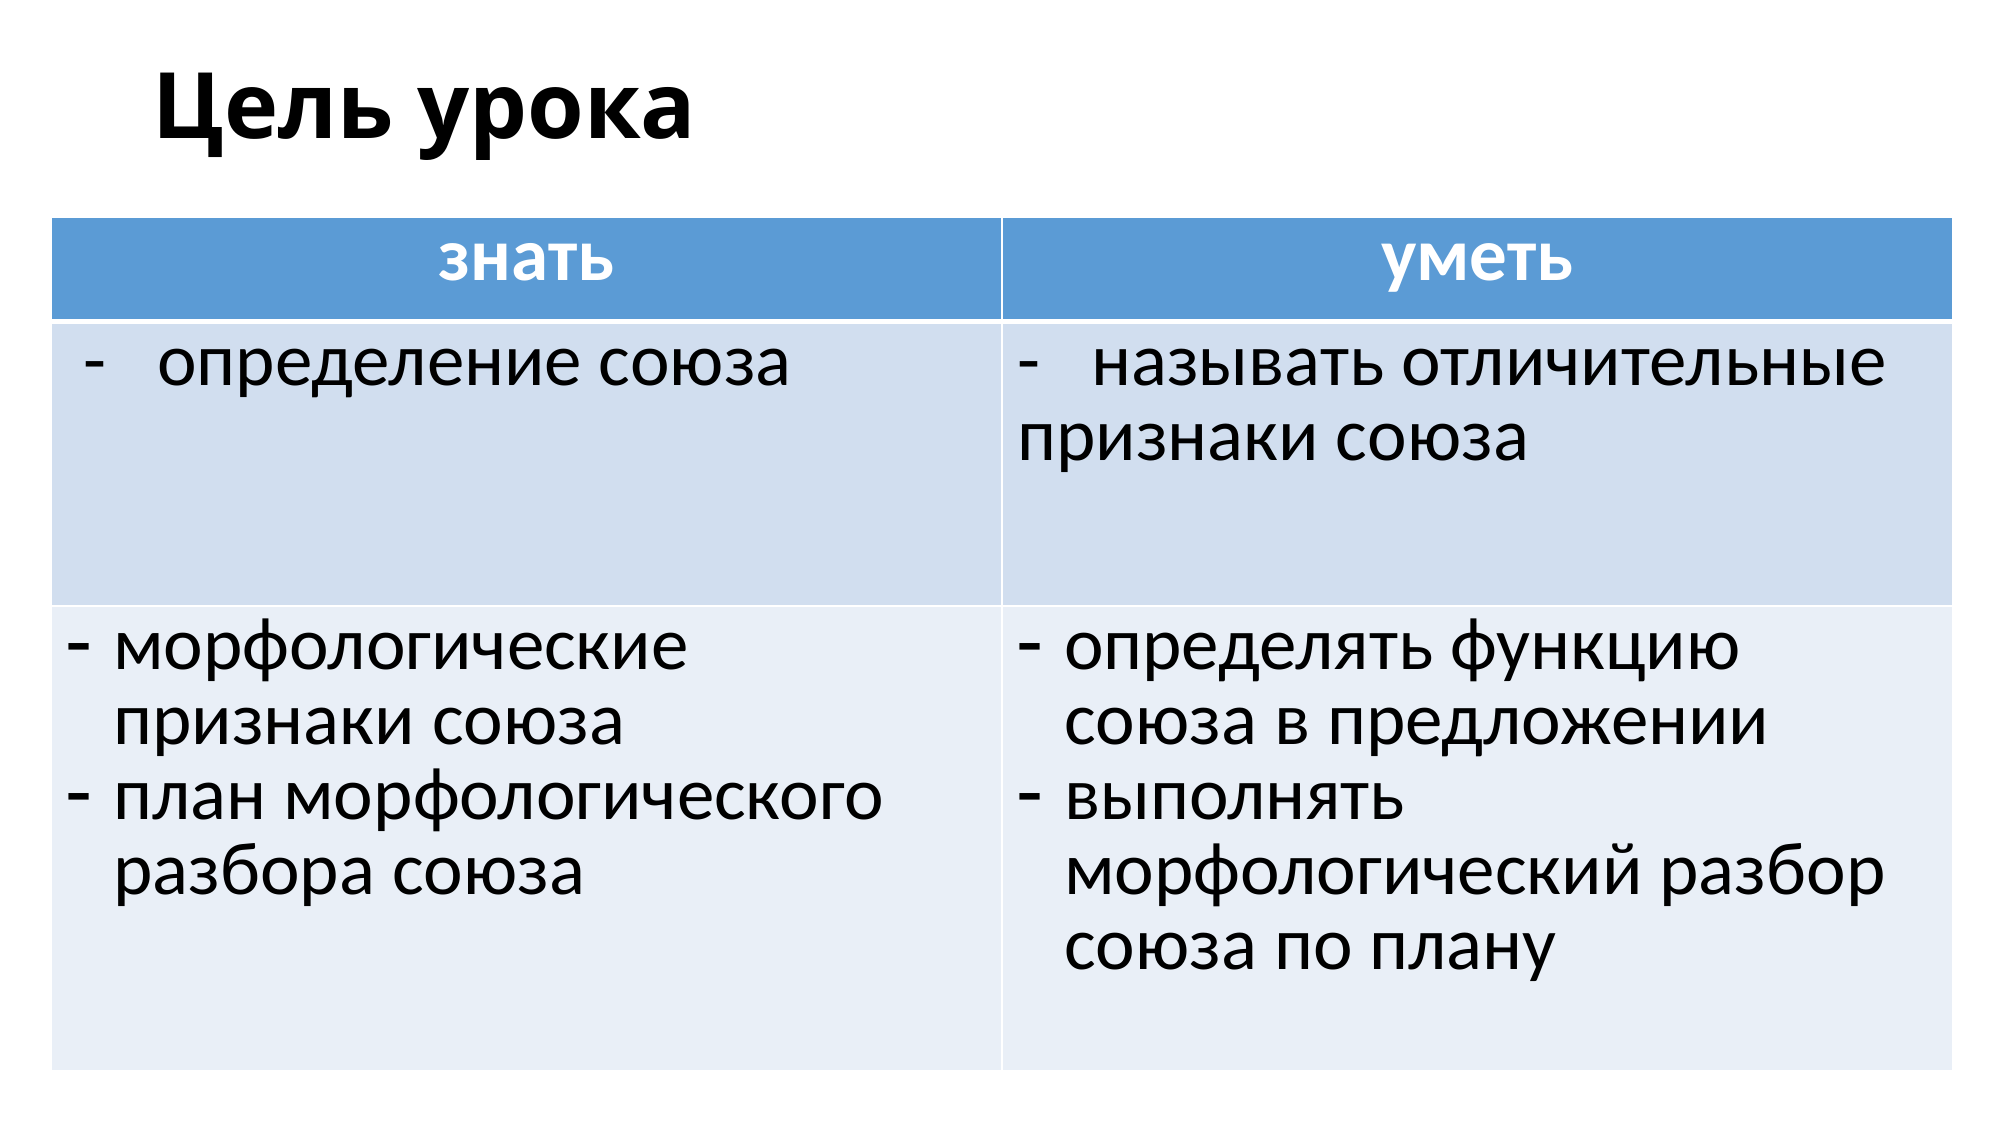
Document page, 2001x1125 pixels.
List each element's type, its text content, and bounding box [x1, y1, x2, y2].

table_cell - определение союза [52, 324, 1001, 605]
table_cell - называть отличительные признаки союза [1003, 324, 1952, 605]
table_cell морфологические признаки союза план морфологического разбора союза [52, 607, 1001, 1070]
table_header знать [52, 218, 1001, 319]
title Цель урока [137, 0, 1863, 216]
table_header уметь [1003, 218, 1952, 319]
table_cell определять функцию союза в предложении выполнять морфологический разбор союза по плану [1003, 607, 1952, 1070]
